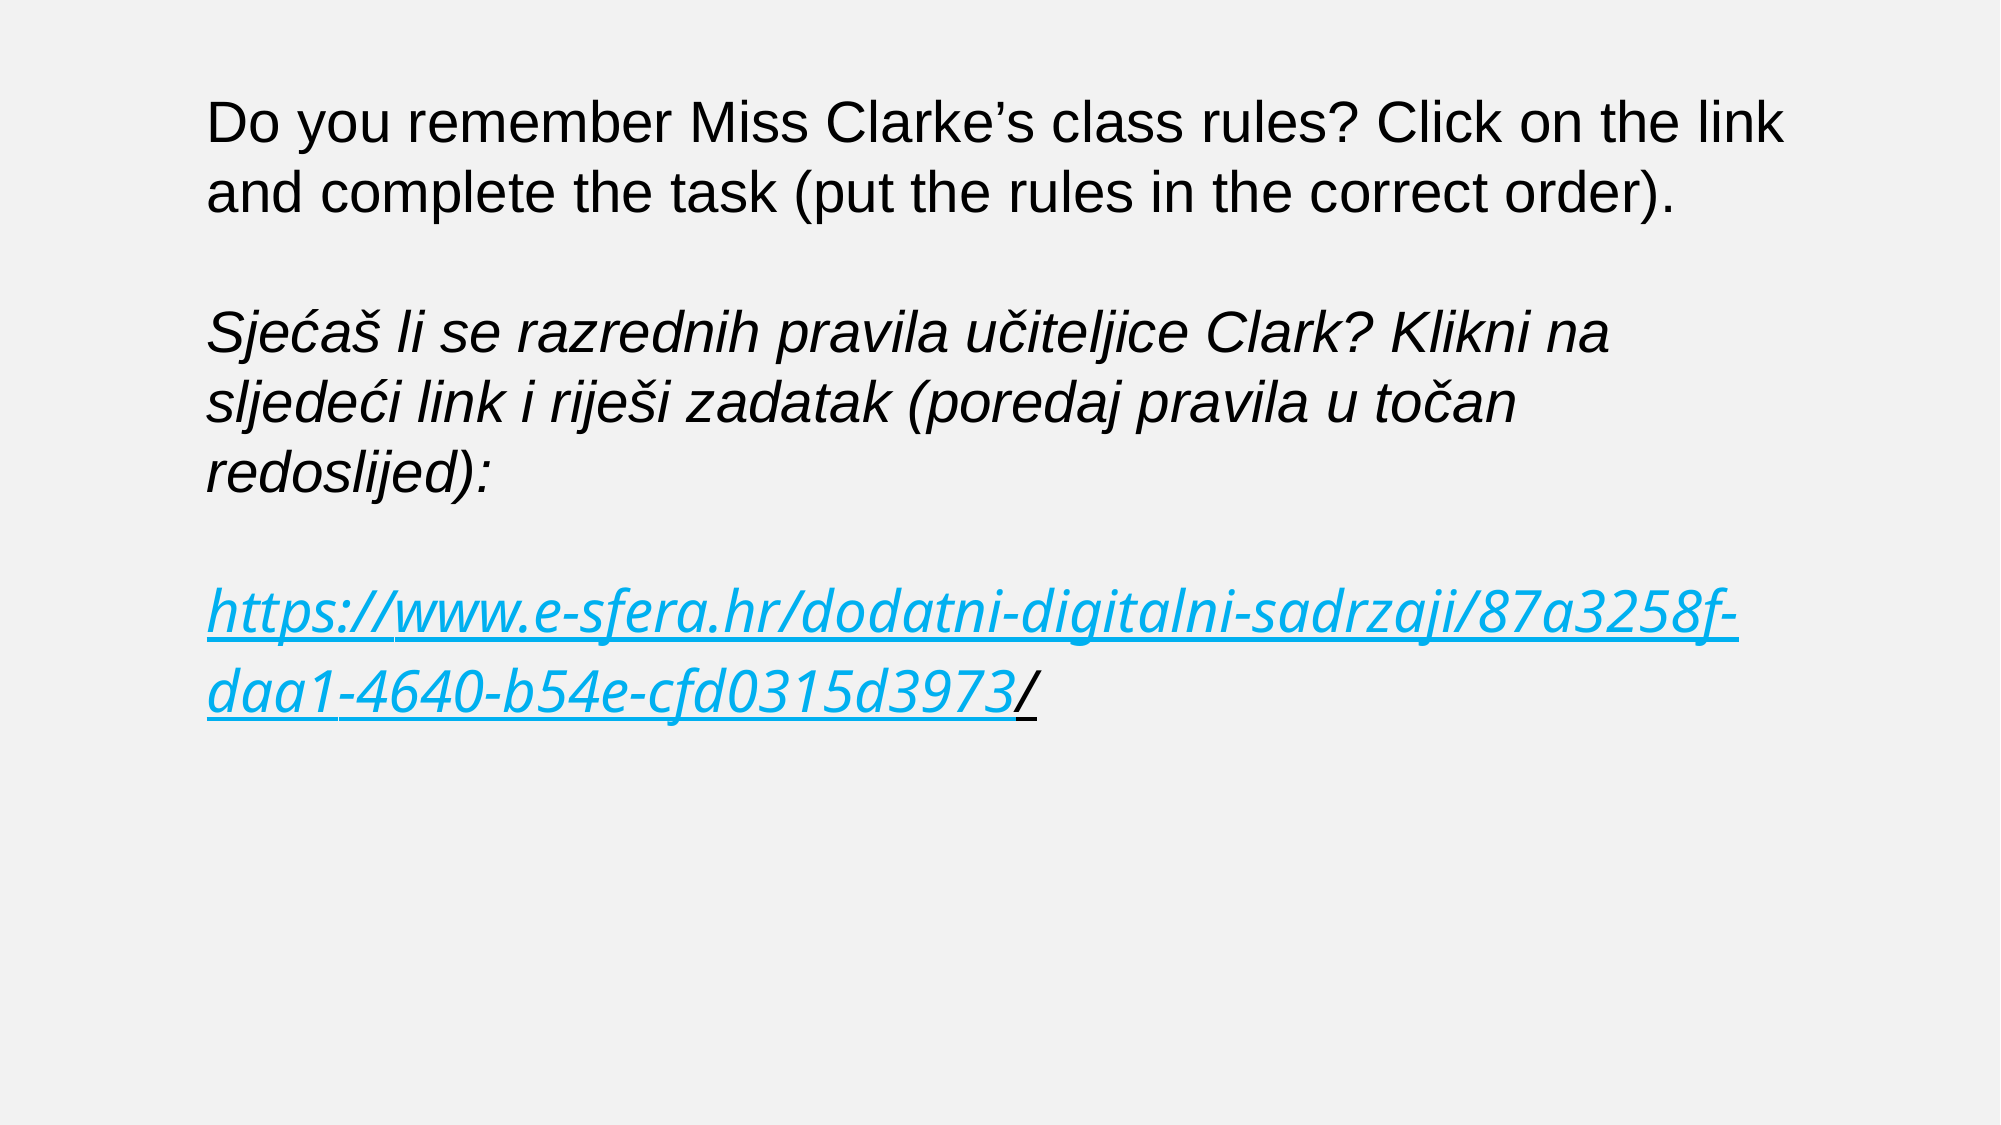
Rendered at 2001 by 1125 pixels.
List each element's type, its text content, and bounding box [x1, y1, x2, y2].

text_box Do you remember Miss Clarke’s class rules? Click on the link and complete the task (put the rules in the correct order). Sjećaš li se razrednih pravila učiteljice Clark? Klikni na sljedeći link i riješi zadatak (poredaj pravila u točan redoslijed): https://www.e-sfera.hr/dodatni-digitalni-sadrzaji/87a3258f-daa1-4640-b54e-cfd0315d3973/ [191, 77, 1834, 741]
